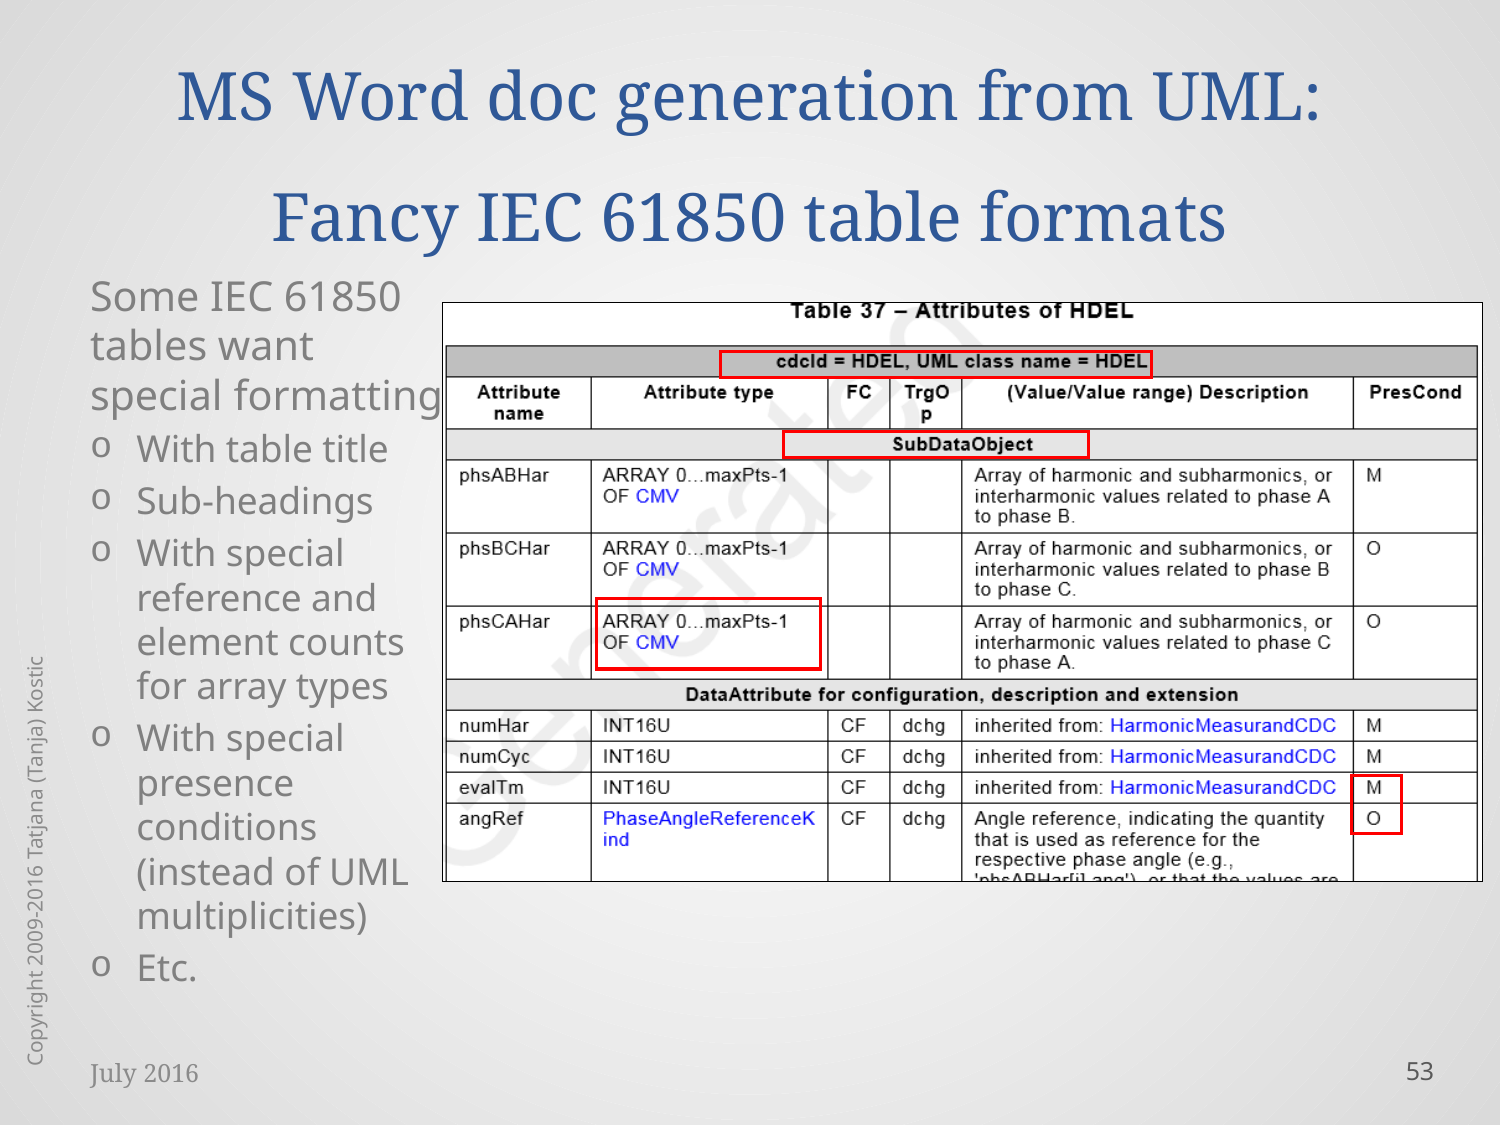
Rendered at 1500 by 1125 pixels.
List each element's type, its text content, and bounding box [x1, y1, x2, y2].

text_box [442, 302, 1483, 883]
footer Copyright 2009-2016 Tatjana (Tanja) Kostic [18, 621, 54, 1101]
list Some IEC 61850 tables want special formatting With table title Sub-headings With special reference and element counts for array types With special presence conditions (instead of UML multiplicities) Etc. [75, 262, 467, 1005]
slide_number 53 [1401, 1042, 1494, 1103]
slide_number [75, 1042, 313, 1103]
title MS Word doc generation from UML: Fancy IEC 61850 table formats [75, 0, 1425, 263]
